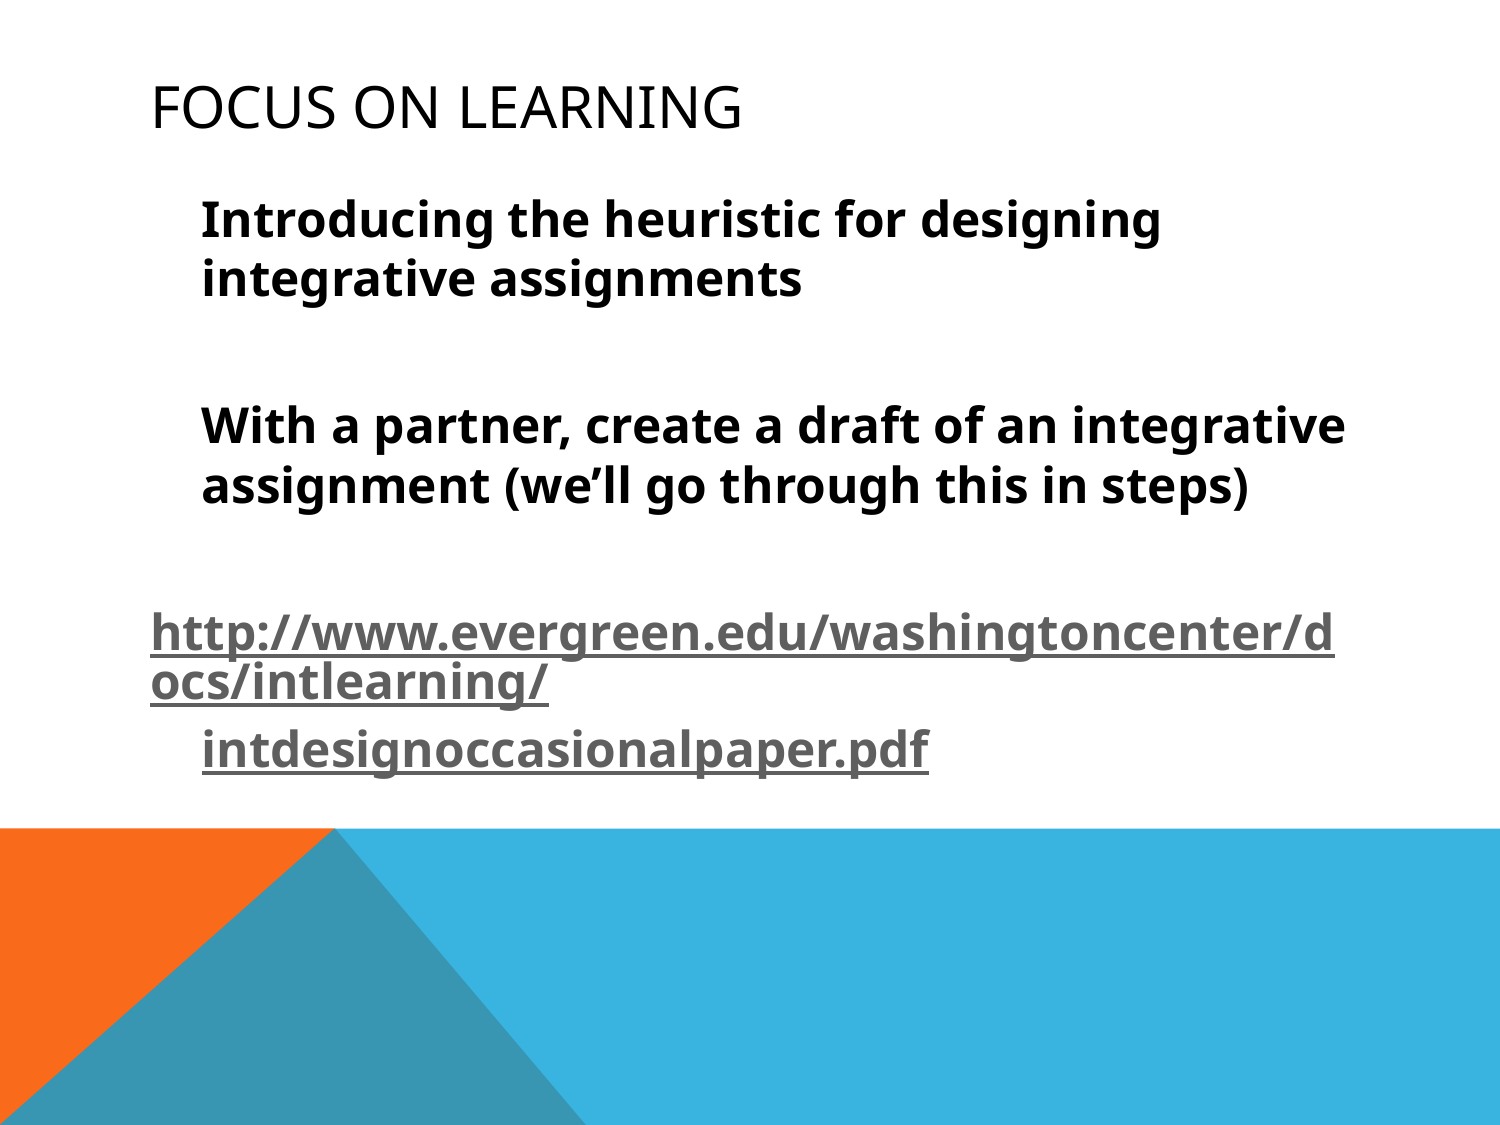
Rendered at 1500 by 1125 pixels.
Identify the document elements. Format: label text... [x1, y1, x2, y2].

list Introducing the heuristic for designing integrative assignments With a partner, create a draft of an integrative assignment (we’ll go through this in steps) http://www.evergreen.edu/washingtoncenter/docs/intlearning/intdesignoccasionalpaper.pdf [135, 180, 1369, 768]
title Focus on learning [135, 60, 1369, 150]
